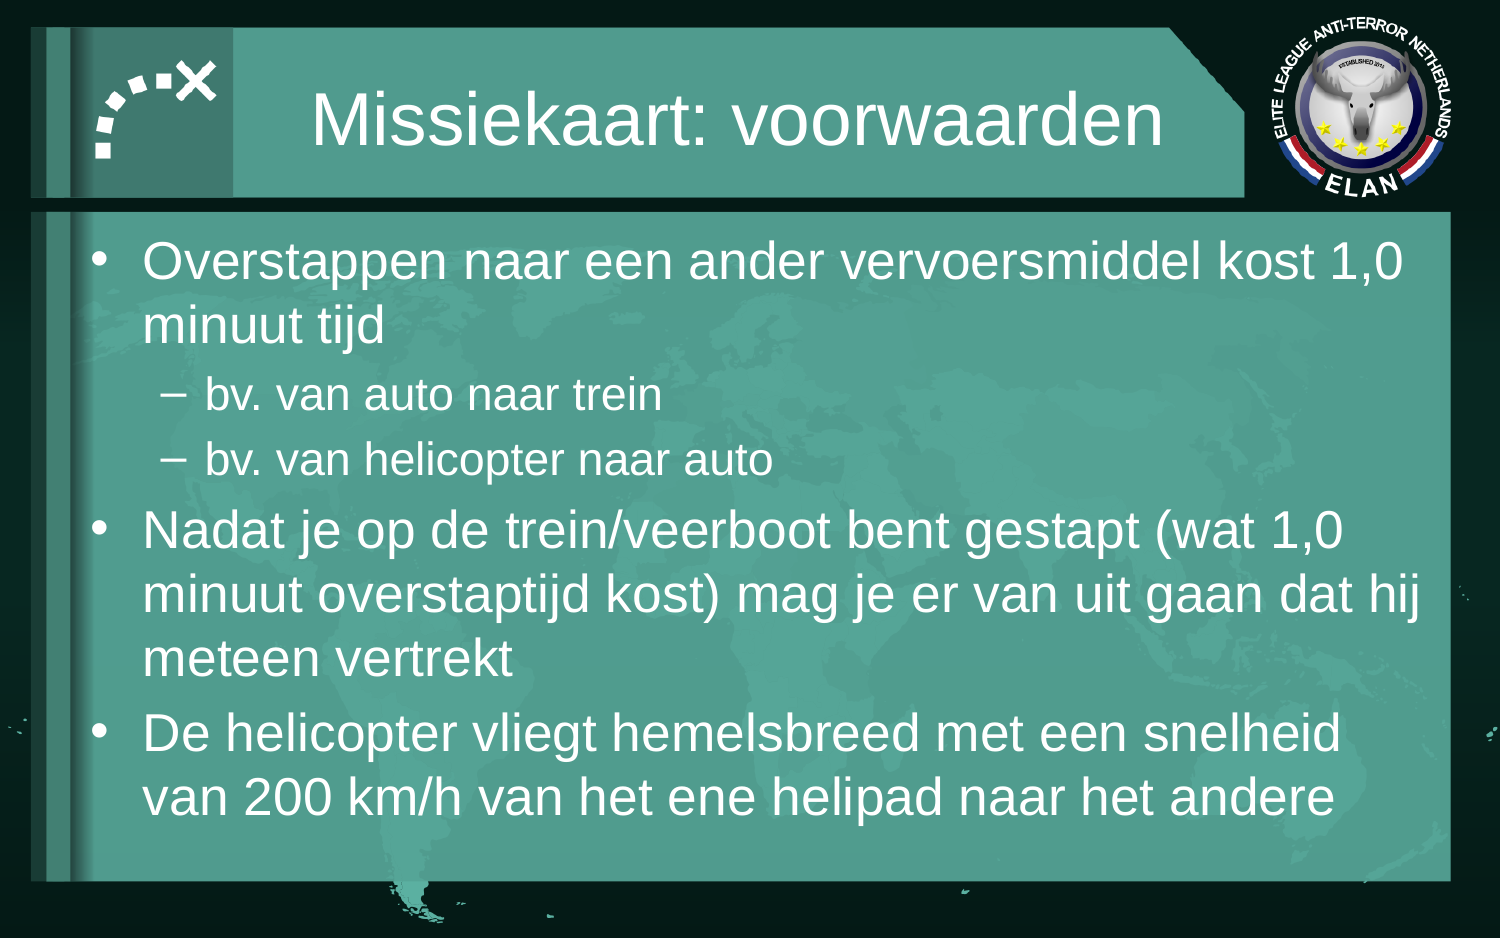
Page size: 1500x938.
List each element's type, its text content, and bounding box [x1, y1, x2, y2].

title Missiekaart: voorwaarden [230, 37, 1247, 194]
picture [0, 0, 1500, 938]
list Overstappen naar een ander vervoersmiddel kost 1,0 minuut tijd bv. van auto naar trein bv. van helicopter naar auto Nadat je op de trein/veerboot bent gestapt (wat 1,0 minuut overstaptijd kost) mag je er van uit gaan dat hij meteen vertrekt De helicopter vliegt hemelsbreed met een snelheid van 200 km/h van het ene helipad naar het andere [75, 218, 1447, 838]
